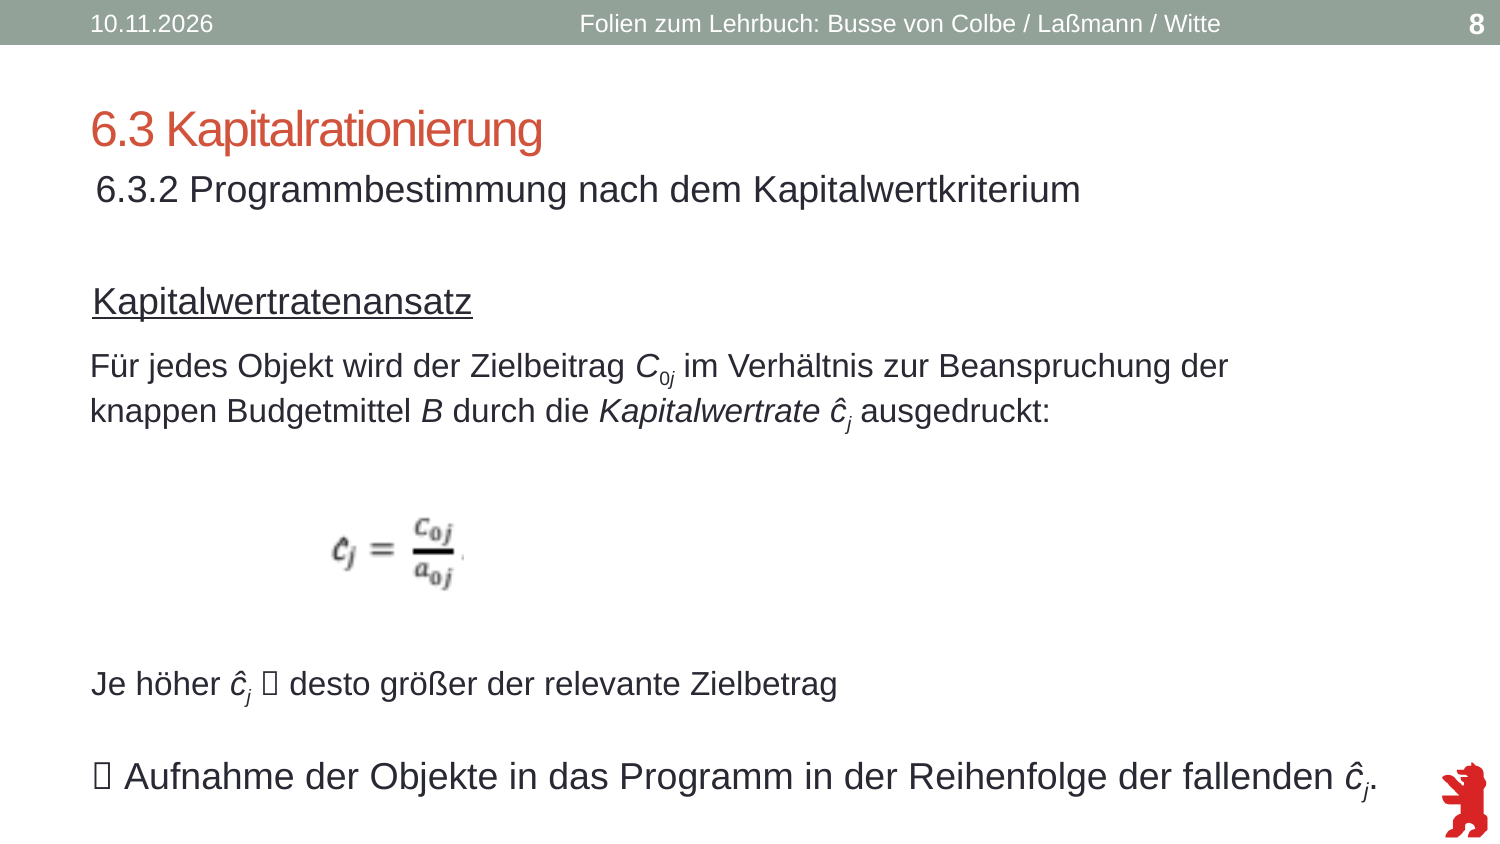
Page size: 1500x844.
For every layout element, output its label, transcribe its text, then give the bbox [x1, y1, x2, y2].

slide_number 8 [1325, 2, 1500, 43]
text_box Je höher ĉj  desto größer der relevante Zielbetrag  Aufnahme der Objekte in das Programm in der Reihenfolge der fallenden ĉj. [76, 654, 1415, 811]
picture [303, 472, 464, 639]
text_box Für jedes Objekt wird der Zielbeitrag C0j im Verhältnis zur Beanspruchung der knappen Budgetmittel B durch die Kapitalwertrate ĉj ausgedruckt: [75, 336, 1351, 482]
footer Folien zum Lehrbuch: Busse von Colbe / Laßmann / Witte [562, 2, 1238, 43]
text_box Kapitalwertratenansatz [77, 270, 489, 330]
title 6.3 Kapitalrationierung [75, 65, 1425, 188]
picture [1434, 760, 1500, 844]
text_box 6.3.2 Programmbestimmung nach dem Kapitalwertkriterium [80, 157, 1097, 217]
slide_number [75, 2, 550, 43]
